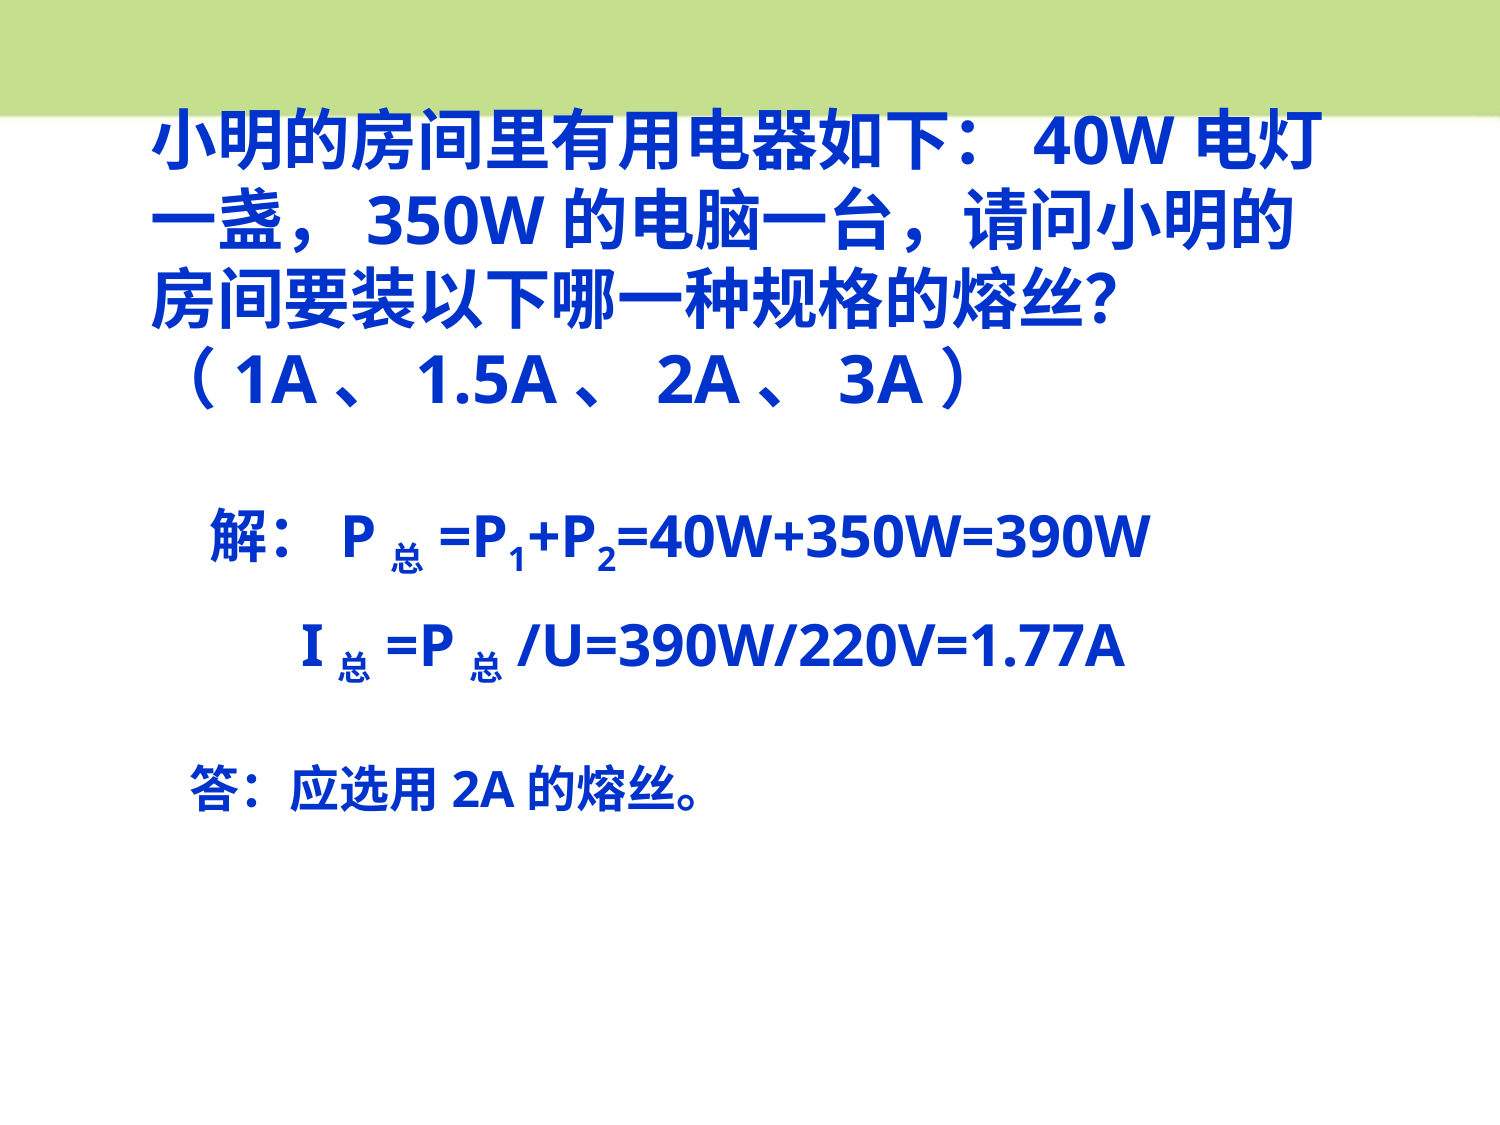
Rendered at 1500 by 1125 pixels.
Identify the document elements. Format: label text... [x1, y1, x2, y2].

text_box 小明的房间里有用电器如下：40W电灯一盏，350W的电脑一台，请问小明的房间要装以下哪一种规格的熔丝？（1A、1.5A、2A、3A） [135, 90, 1353, 425]
text_box 解：P总=P1+P2=40W+350W=390W I总=P总/U=390W/220V=1.77A [194, 491, 1364, 695]
text_box 答：应选用2A的熔丝。 [174, 749, 750, 825]
picture [0, 0, 1500, 1125]
